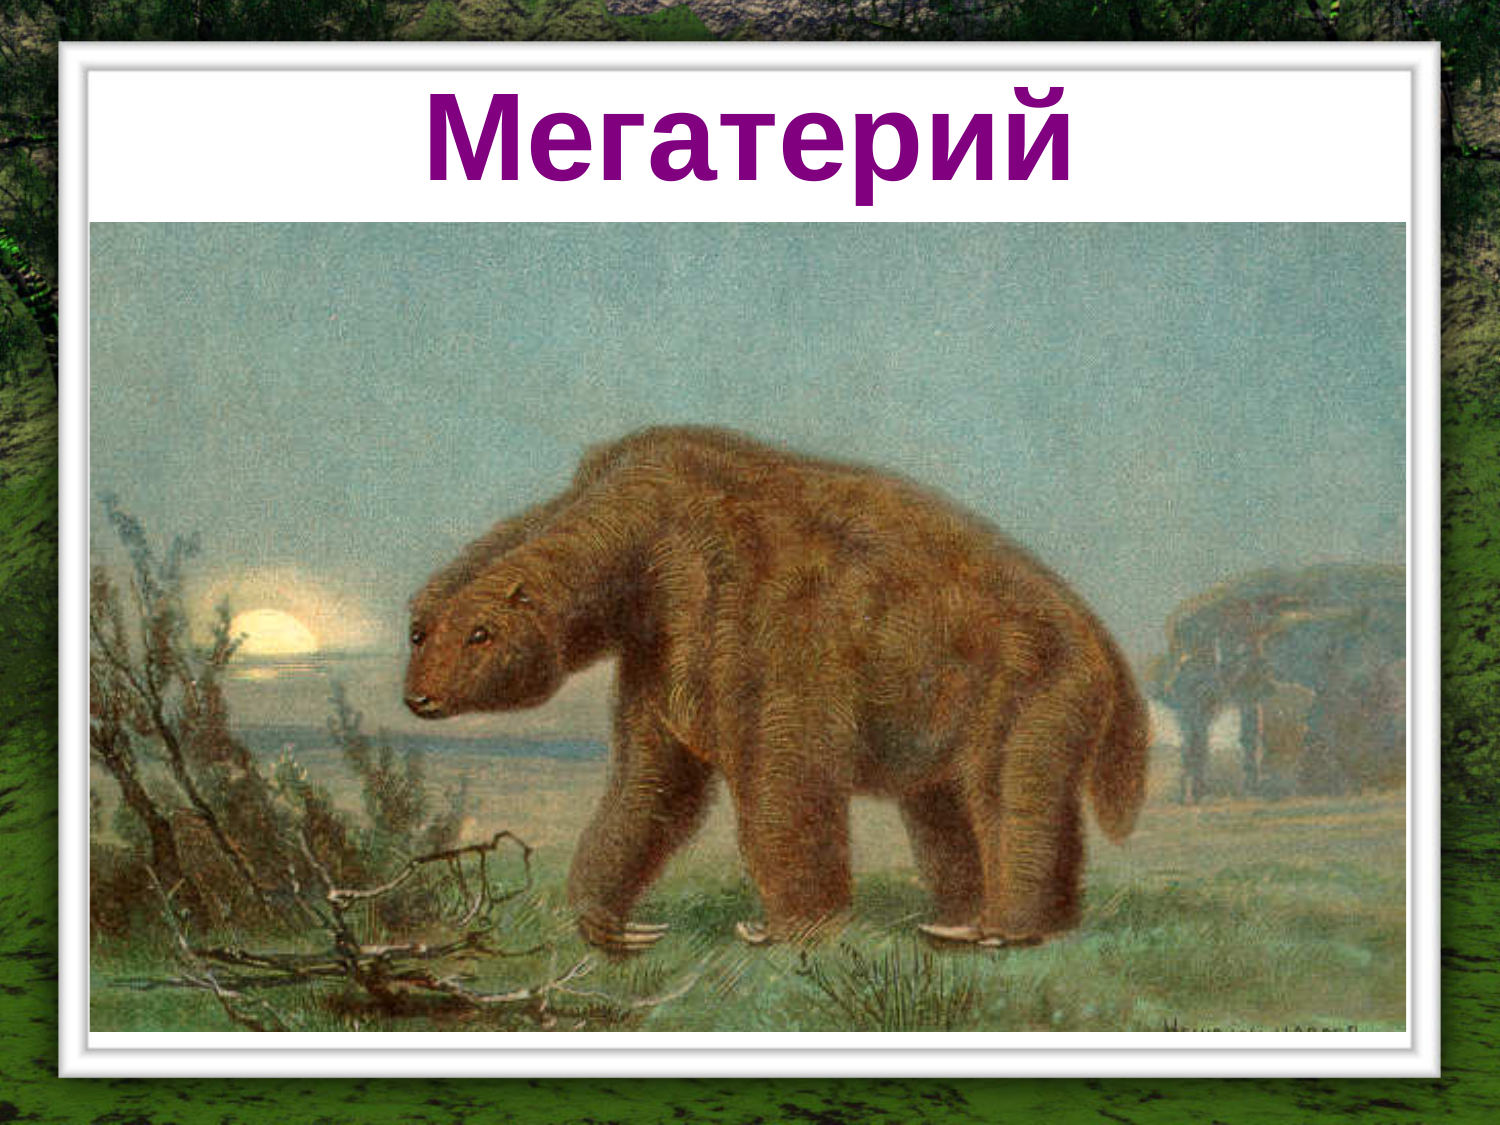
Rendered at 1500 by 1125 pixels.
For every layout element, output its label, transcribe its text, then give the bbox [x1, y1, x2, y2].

title Мегатерий [74, 62, 1426, 200]
picture [0, 0, 1500, 1125]
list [89, 222, 1407, 1032]
